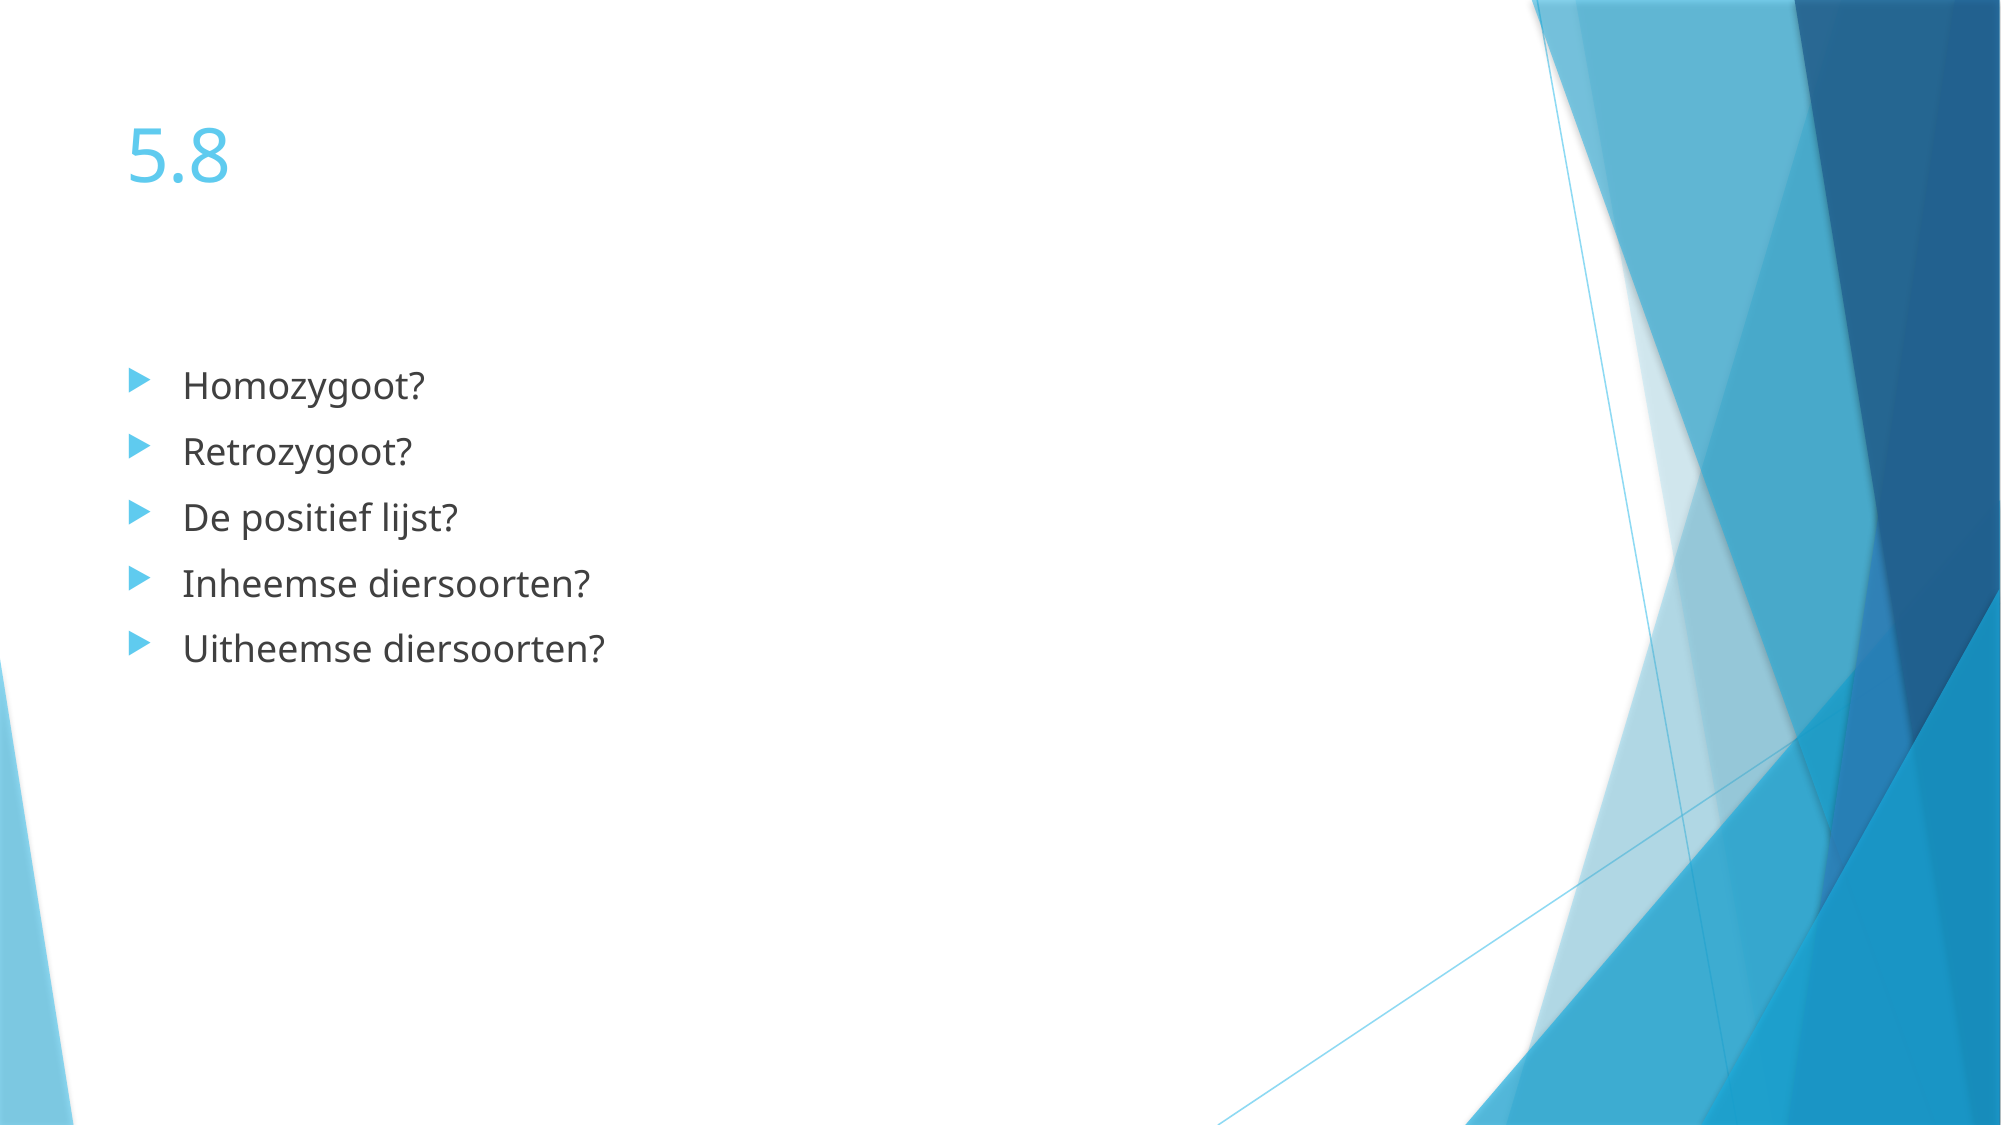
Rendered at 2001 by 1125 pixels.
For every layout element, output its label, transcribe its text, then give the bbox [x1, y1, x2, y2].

title 5.8 [111, 99, 1522, 317]
list Homozygoot? Retrozygoot? De positief lijst? Inheemse diersoorten? Uitheemse diersoorten? [111, 354, 1522, 992]
